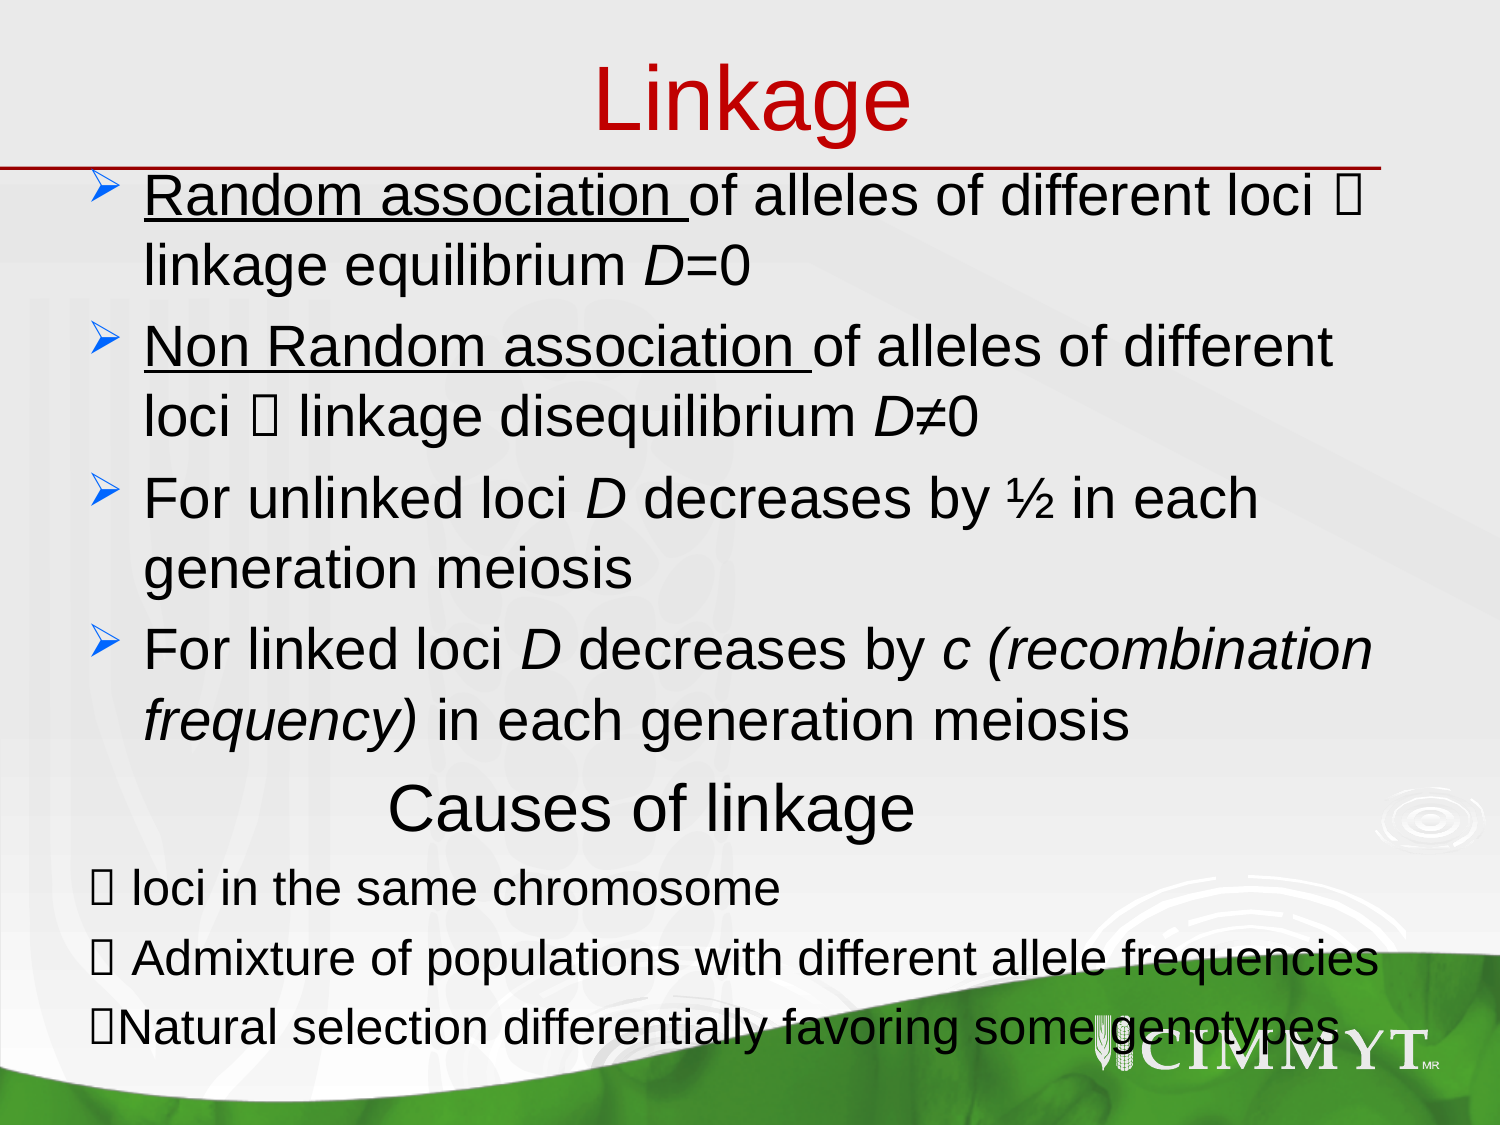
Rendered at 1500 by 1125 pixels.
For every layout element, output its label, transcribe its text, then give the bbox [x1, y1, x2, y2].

title Linkage [77, 0, 1428, 187]
list Random association of alleles of different loci  linkage equilibrium D=0 Non Random association of alleles of different loci  linkage disequilibrium D≠0 For unlinked loci D decreases by ½ in each generation meiosis For linked loci D decreases by c (recombination frequency) in each generation meiosis Causes of linkage  loci in the same chromosome  Admixture of populations with different allele frequencies Natural selection differentially favoring some genotypes [72, 149, 1423, 892]
picture [0, 946, 1500, 1125]
